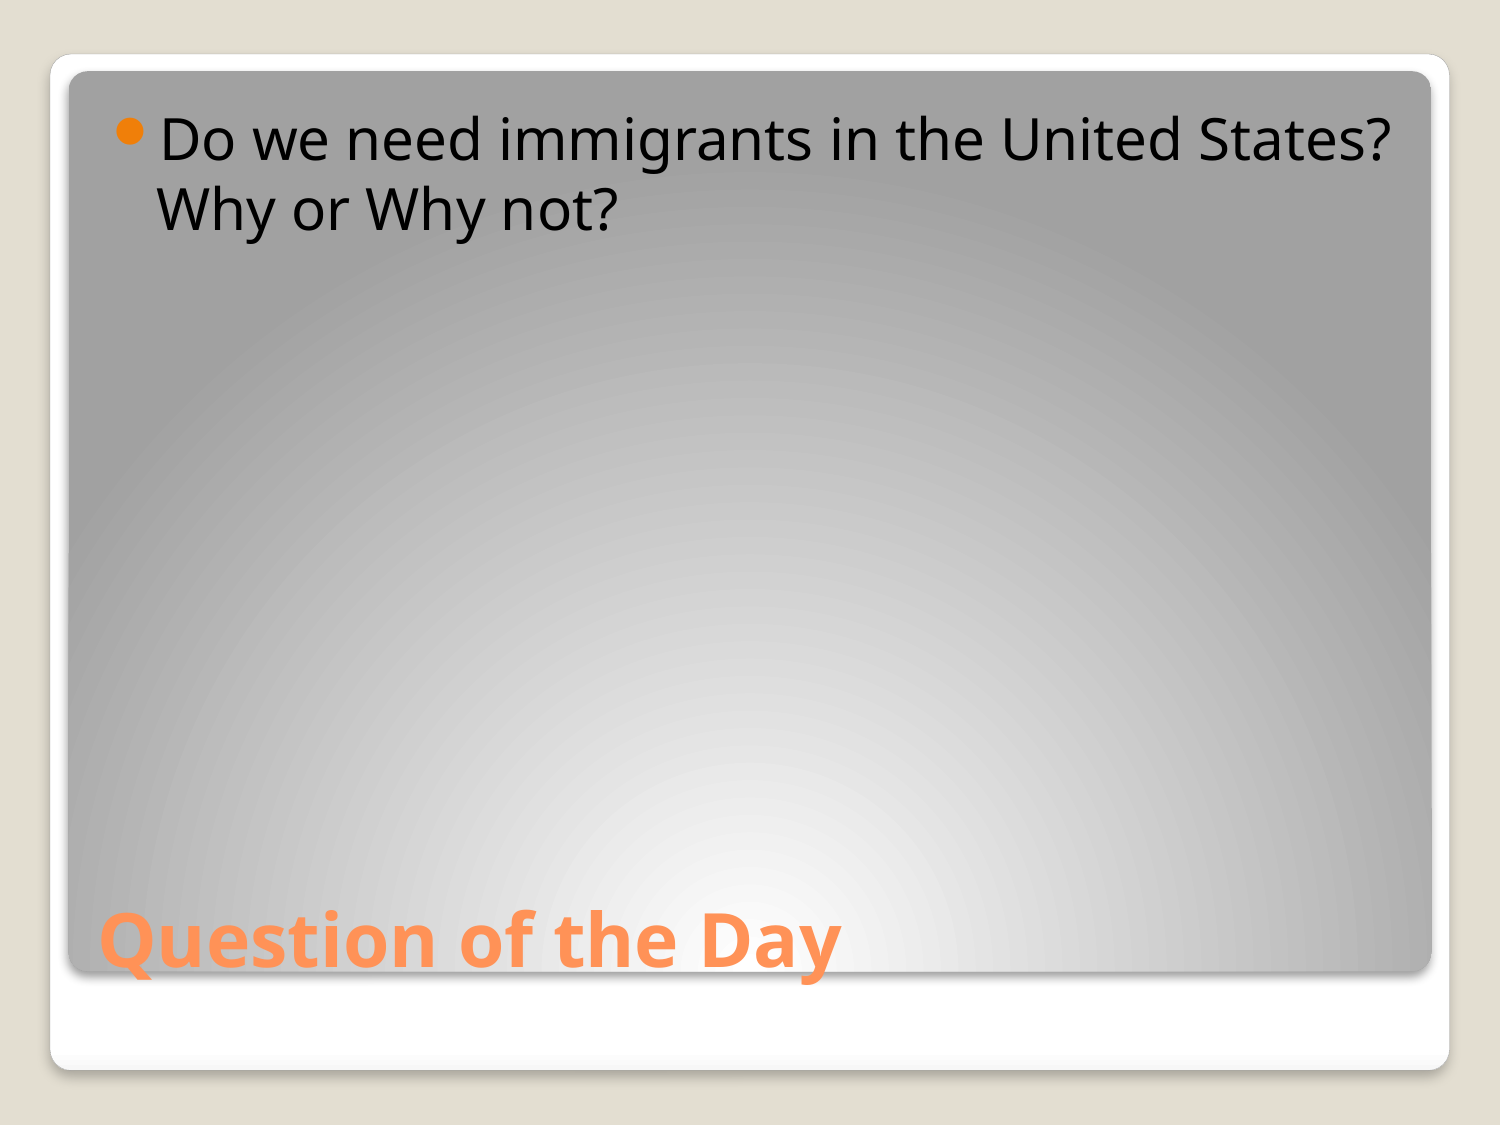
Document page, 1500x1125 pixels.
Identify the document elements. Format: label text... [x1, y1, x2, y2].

list Do we need immigrants in the United States? Why or Why not? [82, 86, 1425, 774]
title Question of the Day [82, 817, 1425, 990]
